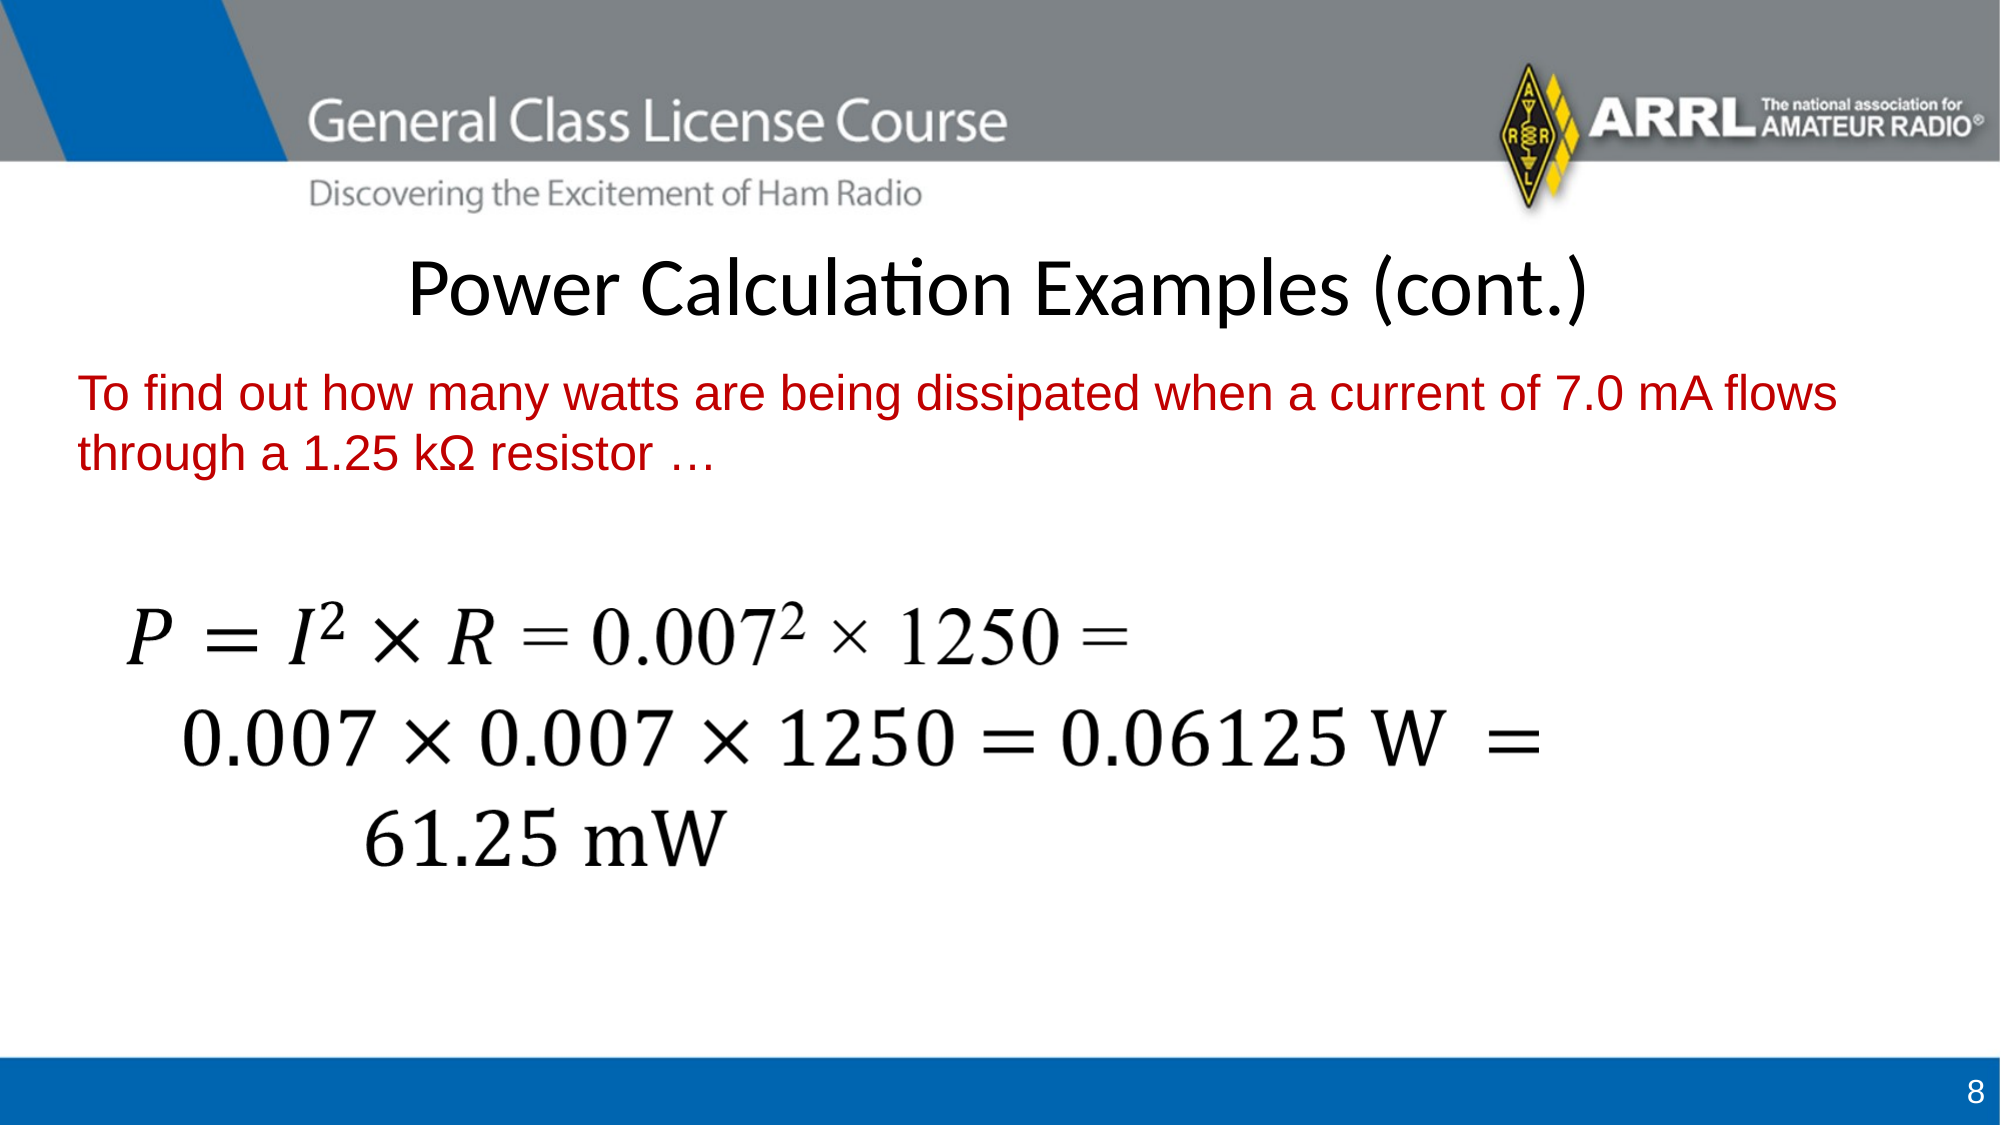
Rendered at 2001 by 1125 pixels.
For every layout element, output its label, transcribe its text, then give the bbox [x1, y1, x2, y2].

text_box [124, 584, 1613, 888]
title Power Calculation Examples (cont.) [99, 224, 1900, 413]
text_box 8 [1912, 1062, 2000, 1118]
text_box To find out how many watts are being dissipated when a current of 7.0 mA flows through a 1.25 kΩ resistor … [62, 353, 1888, 489]
picture [0, 0, 2001, 1125]
